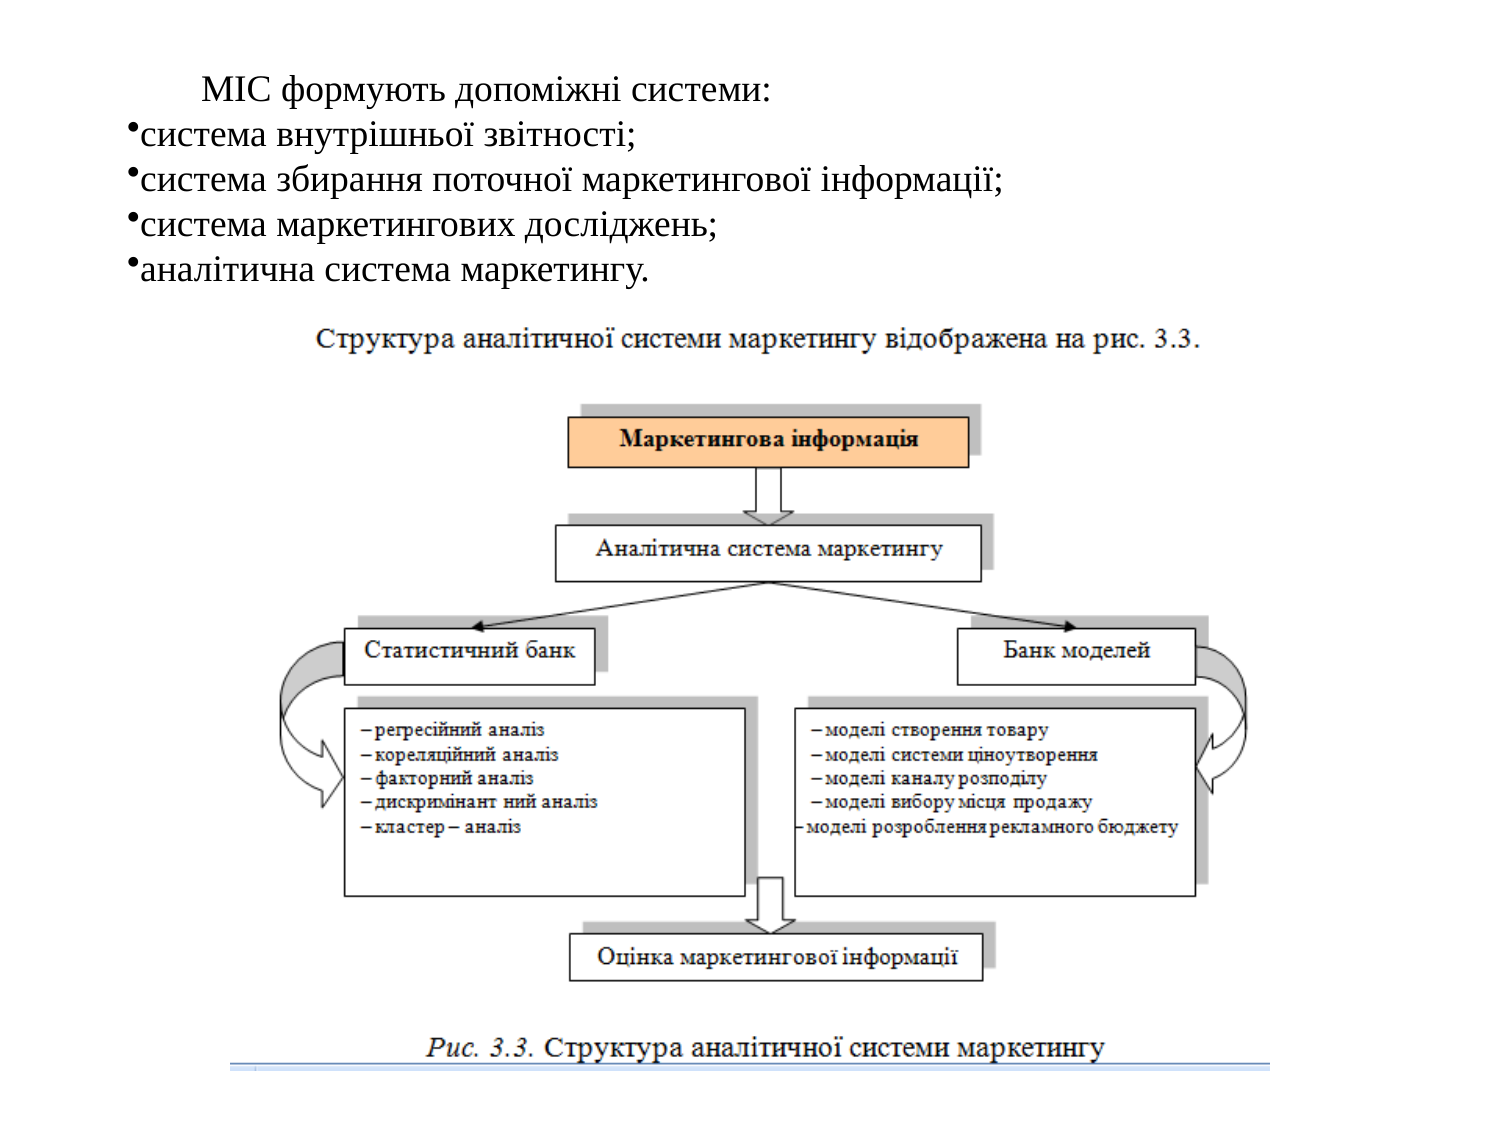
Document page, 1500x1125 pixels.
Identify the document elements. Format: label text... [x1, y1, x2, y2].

picture [229, 325, 1270, 1071]
text_box МІС формують допоміжні системи: система внутрішньої звітності; система збирання поточної маркетингової інформації; система маркетингових досліджень; аналітична система маркетингу. [112, 56, 1500, 296]
